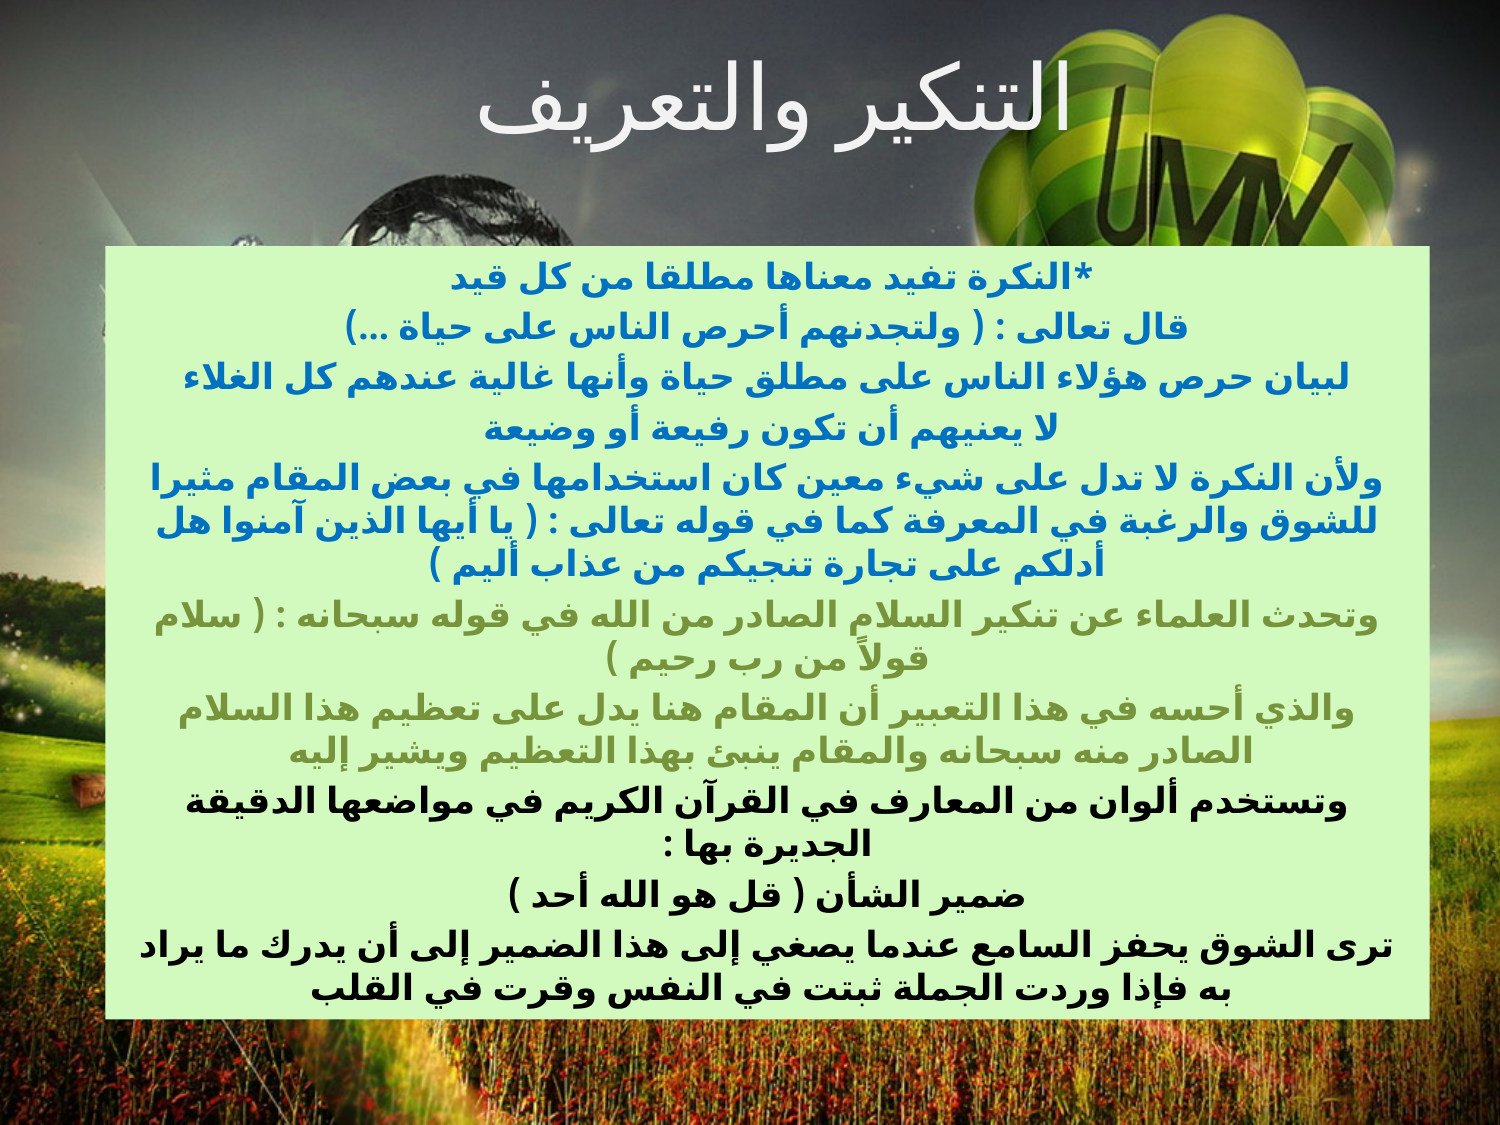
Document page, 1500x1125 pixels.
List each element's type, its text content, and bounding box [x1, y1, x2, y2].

subtitle *النكرة تفيد معناها مطلقا من كل قيد قال تعالى : ( ولتجدنهم أحرص الناس على حياة ...) لبيان حرص هؤلاء الناس على مطلق حياة وأنها غالية عندهم كل الغلاء لا يعنيهم أن تكون رفيعة أو وضيعة ولأن النكرة لا تدل على شيء معين كان استخدامها في بعض المقام مثيرا للشوق والرغبة في المعرفة كما في قوله تعالى : ( يا أيها الذين آمنوا هل أدلكم على تجارة تنجيكم من عذاب أليم ) وتحدث العلماء عن تنكير السلام الصادر من الله في قوله سبحانه : ( سلام قولاً من رب رحيم ) والذي أحسه في هذا التعبير أن المقام هنا يدل على تعظيم هذا السلام الصادر منه سبحانه والمقام ينبئ بهذا التعظيم ويشير إليه وتستخدم ألوان من المعارف في القرآن الكريم في مواضعها الدقيقة الجديرة بها : ضمير الشأن ( قل هو الله أحد ) ترى الشوق يحفز السامع عندما يصغي إلى هذا الضمير إلى أن يدرك ما يراد به فإذا وردت الجملة ثبتت في النفس وقرت في القلب [105, 246, 1430, 1020]
picture [0, 0, 1500, 1125]
title التنكير والتعريف [316, 0, 1236, 188]
